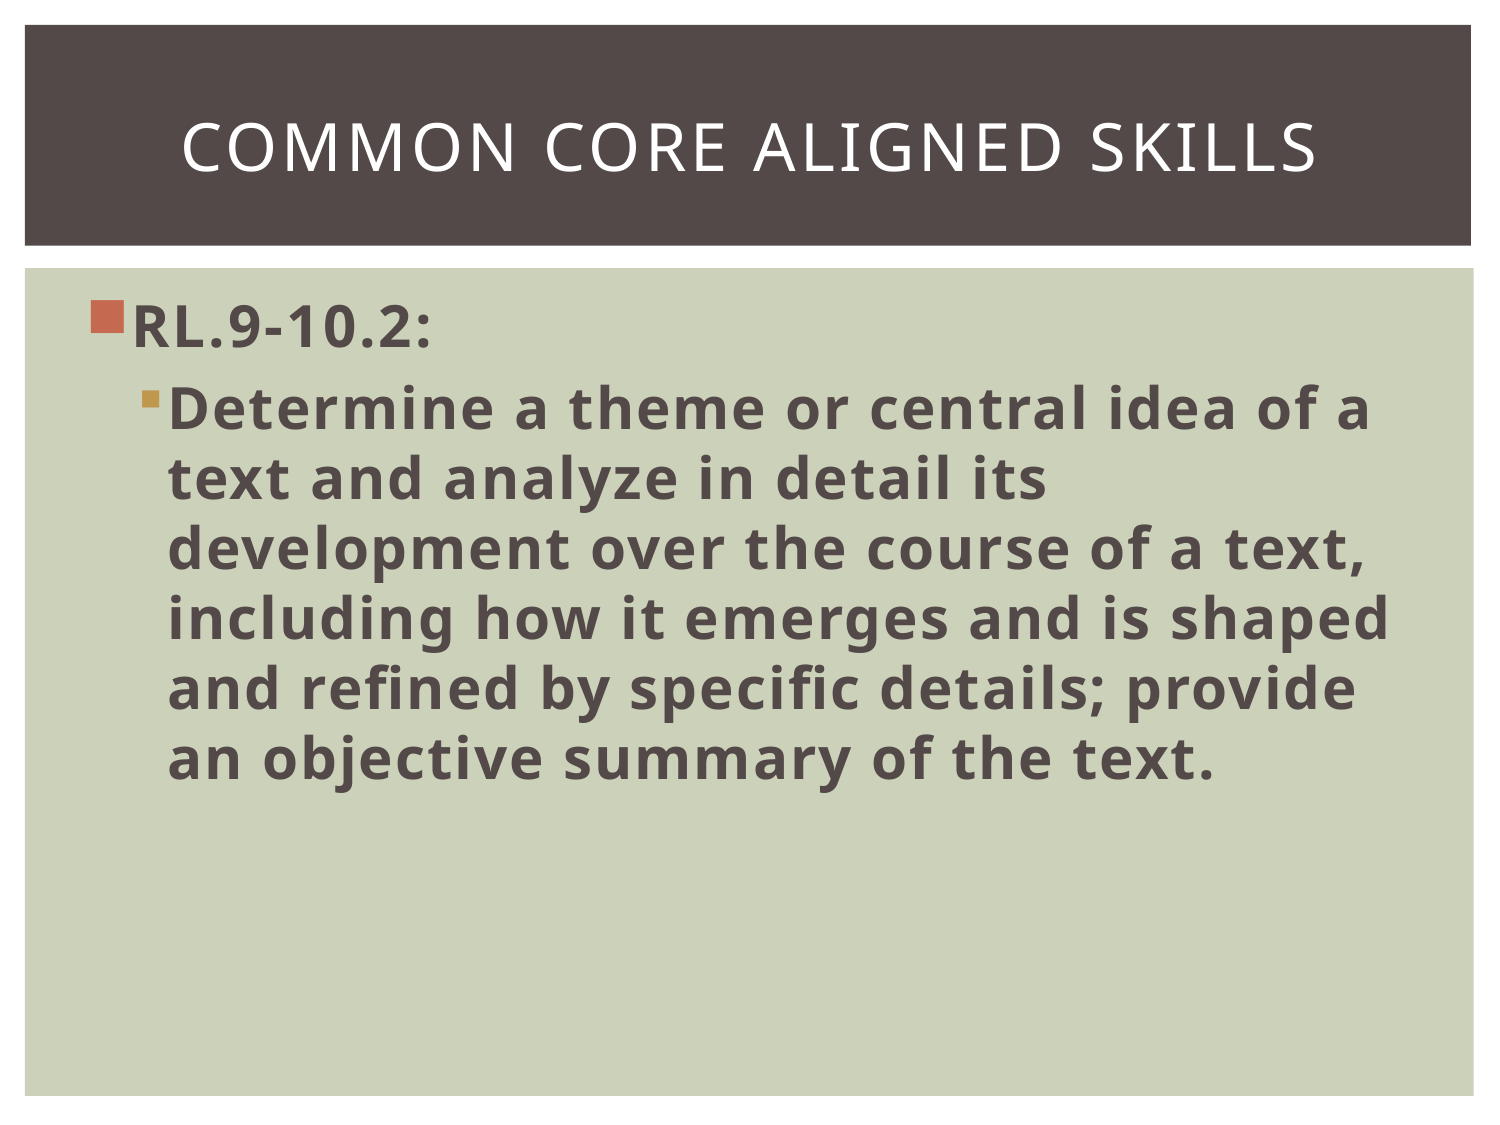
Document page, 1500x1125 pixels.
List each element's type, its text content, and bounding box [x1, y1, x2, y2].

title Common Core Aligned Skills [62, 58, 1438, 232]
list RL.9-10.2: Determine a theme or central idea of a text and analyze in detail its development over the course of a text, including how it emerges and is shaped and refined by specific details; provide an objective summary of the text. [62, 281, 1442, 1005]
